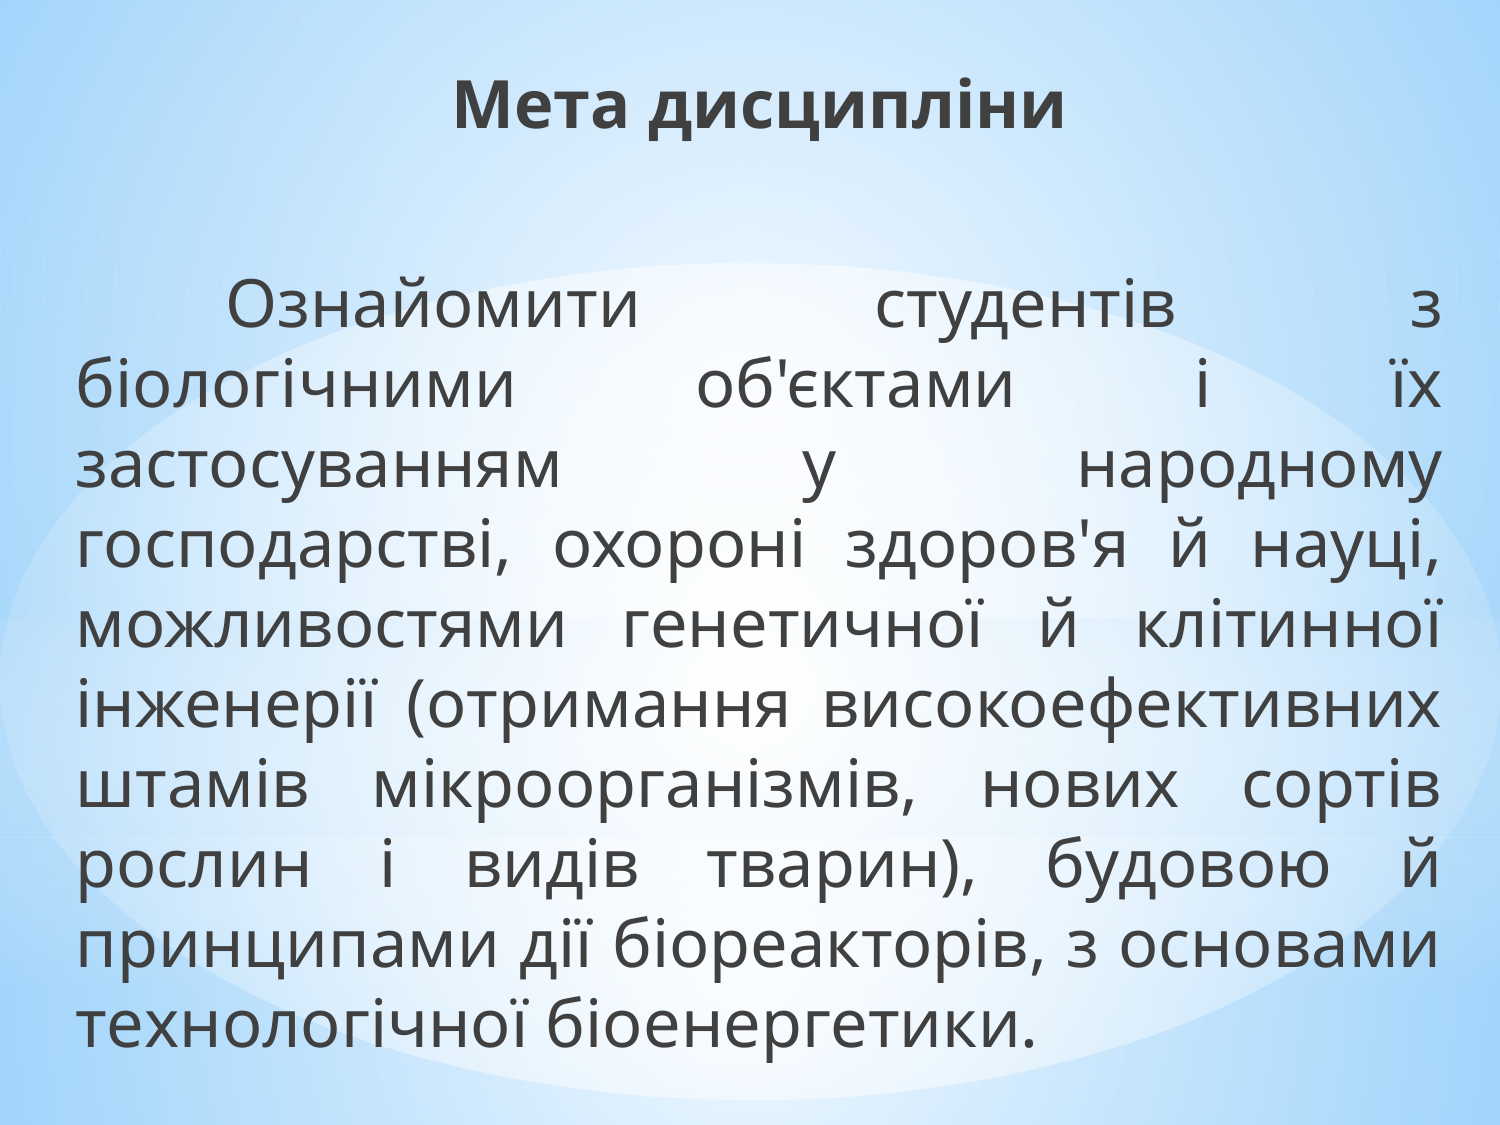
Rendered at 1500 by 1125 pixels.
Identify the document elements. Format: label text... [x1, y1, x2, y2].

list Мета дисципліни Ознайомити студентів з біологічними об'єктами і їх застосуванням у народному господарстві, охороні здоров'я й науці, можливостями генетичної й клітинної інженерії (отримання високоефективних штамів мікроорганізмів, нових сортів рослин і видів тварин), будовою й принципами дії біореакторів, з основами технологічної біоенергетики. [52, 54, 1460, 717]
